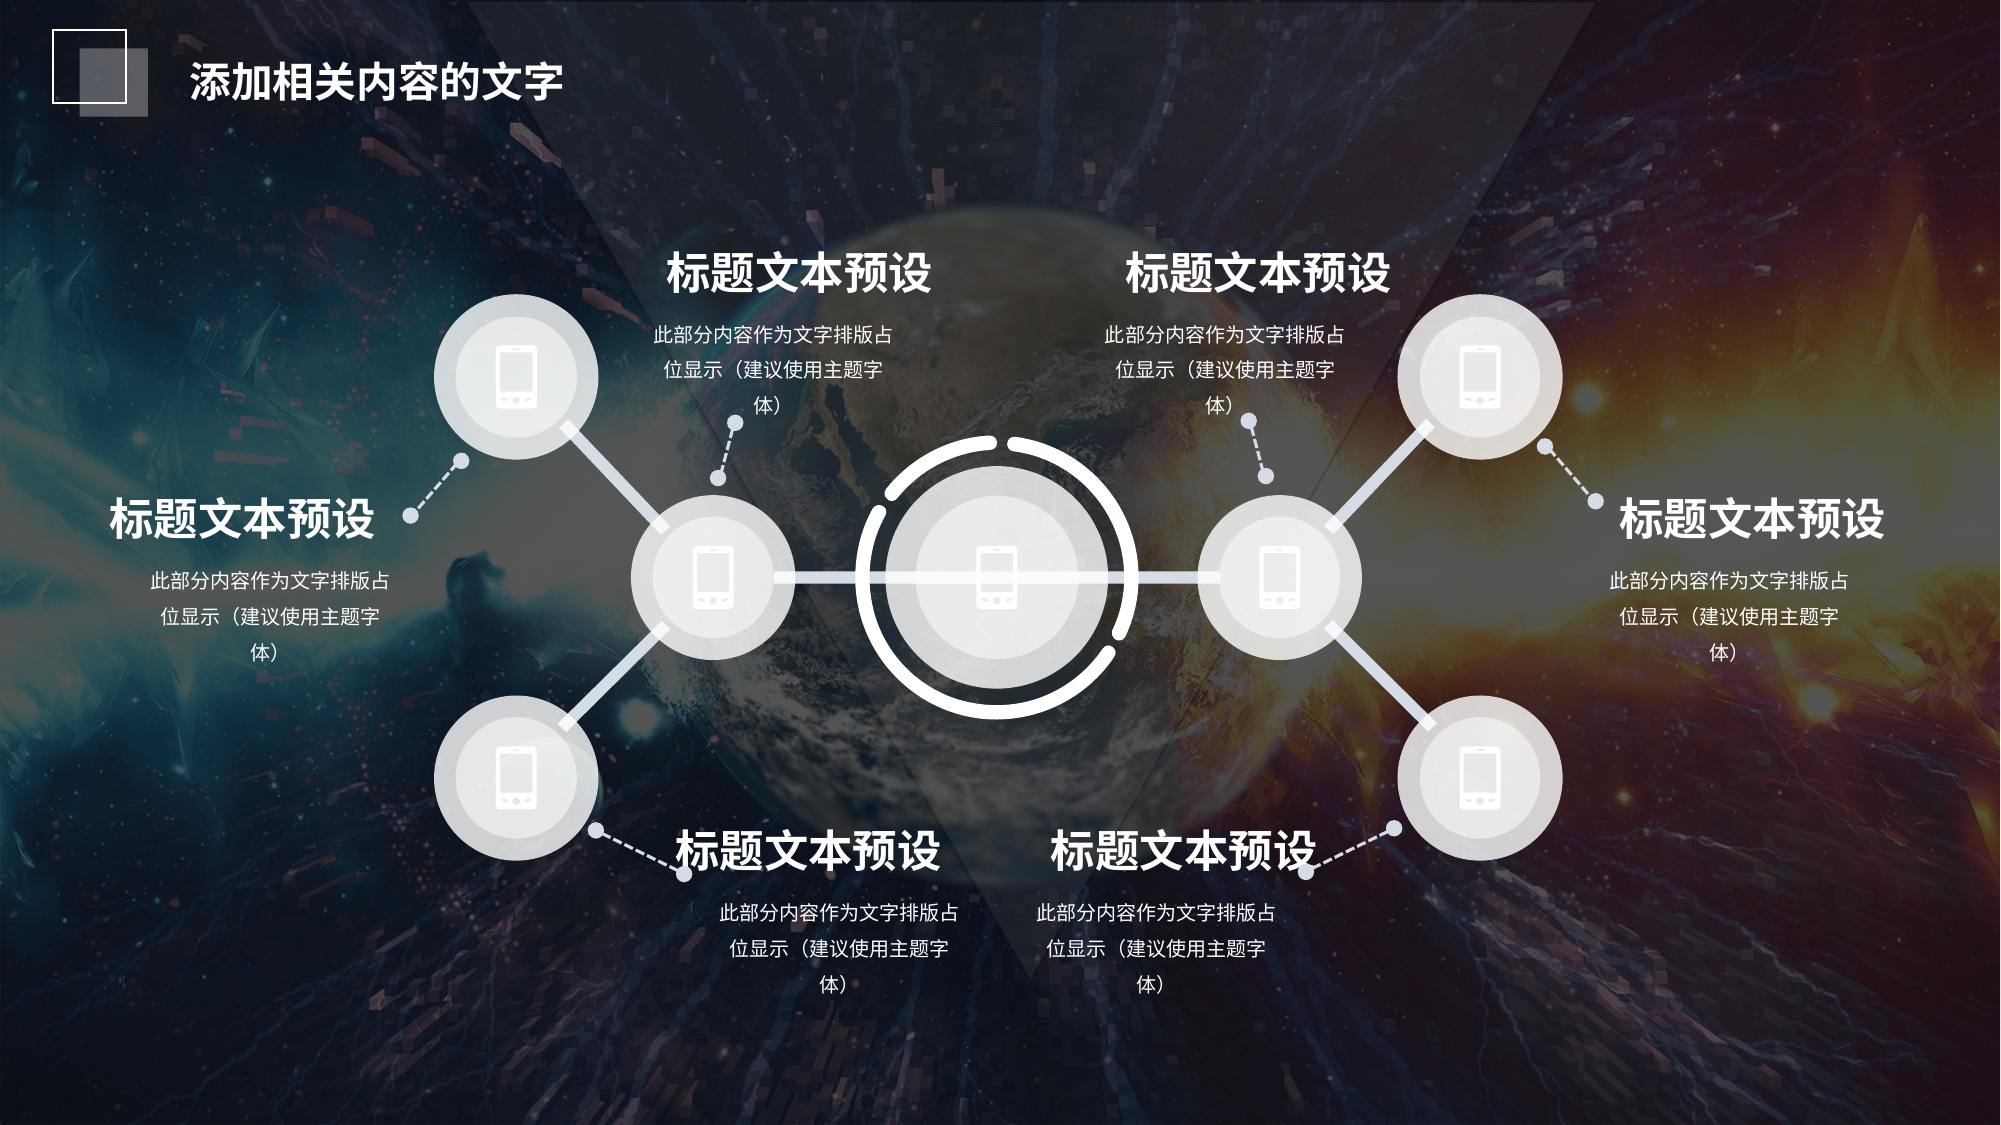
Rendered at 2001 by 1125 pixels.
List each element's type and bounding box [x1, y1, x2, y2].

text_box [87, 249, 1905, 1005]
